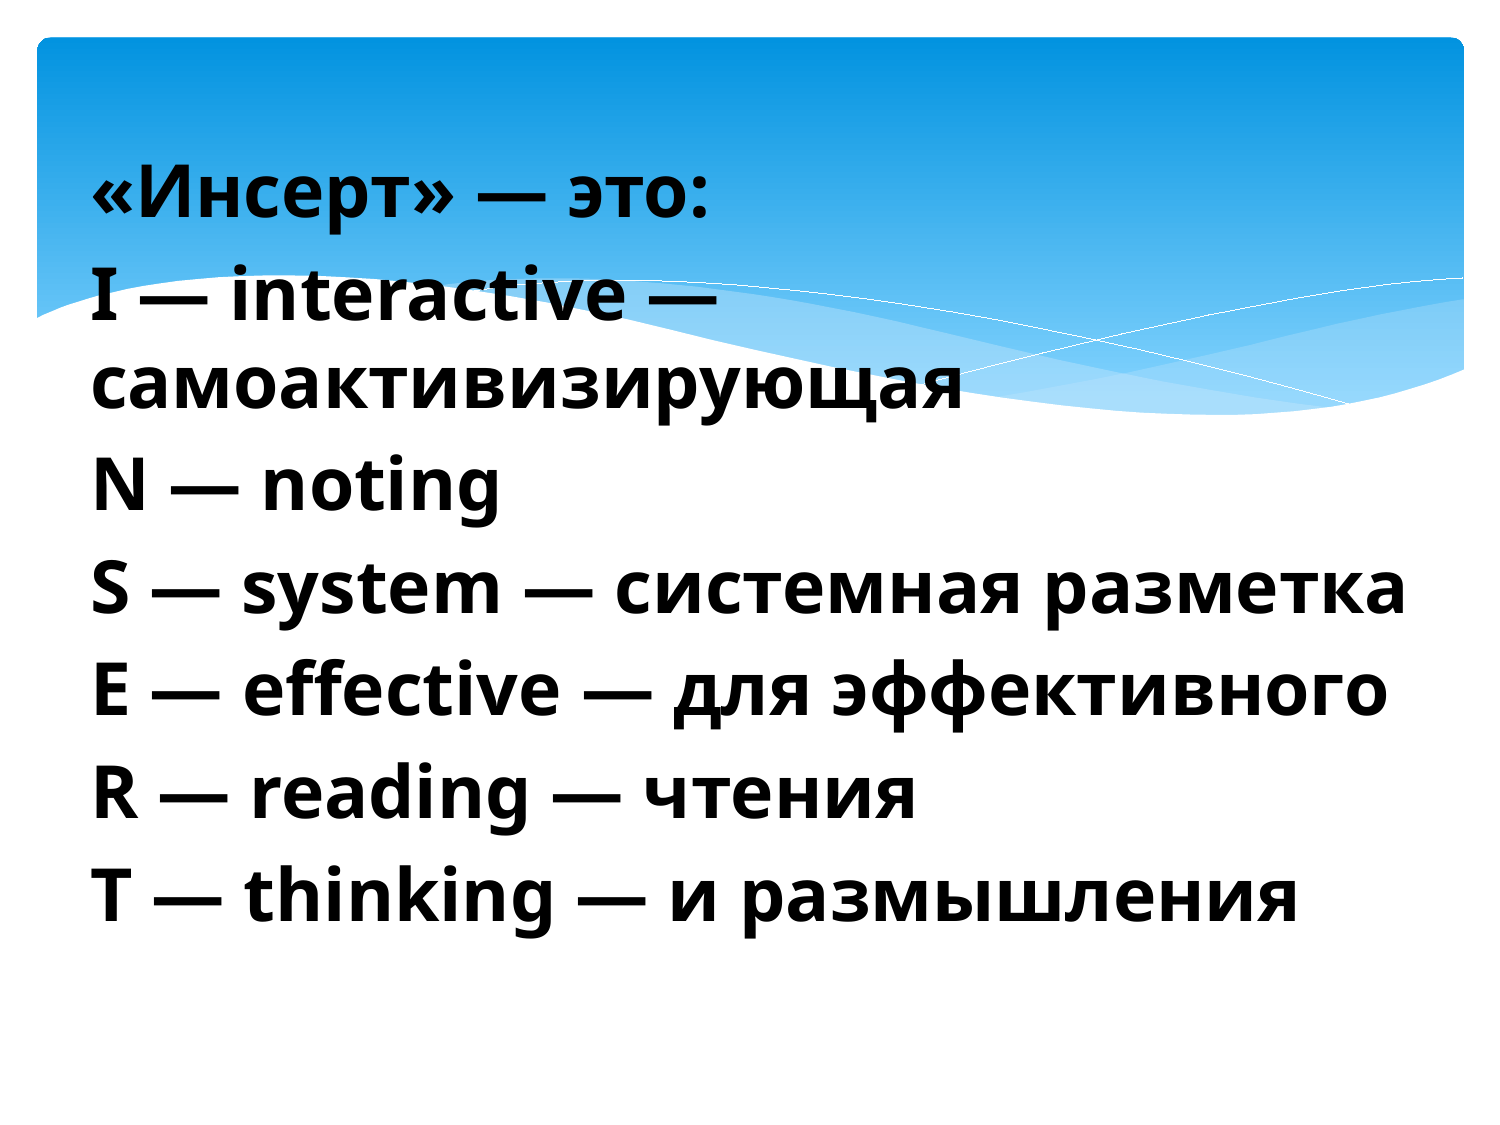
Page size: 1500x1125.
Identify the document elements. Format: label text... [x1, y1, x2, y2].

title [75, 55, 1425, 261]
list «Инсерт» — это: I — interactive — самоактивизирующая N — noting S — system — системная разметка E — effective — для эффективного R — reading — чтения T — thinking — и размышления [75, 261, 1425, 1005]
